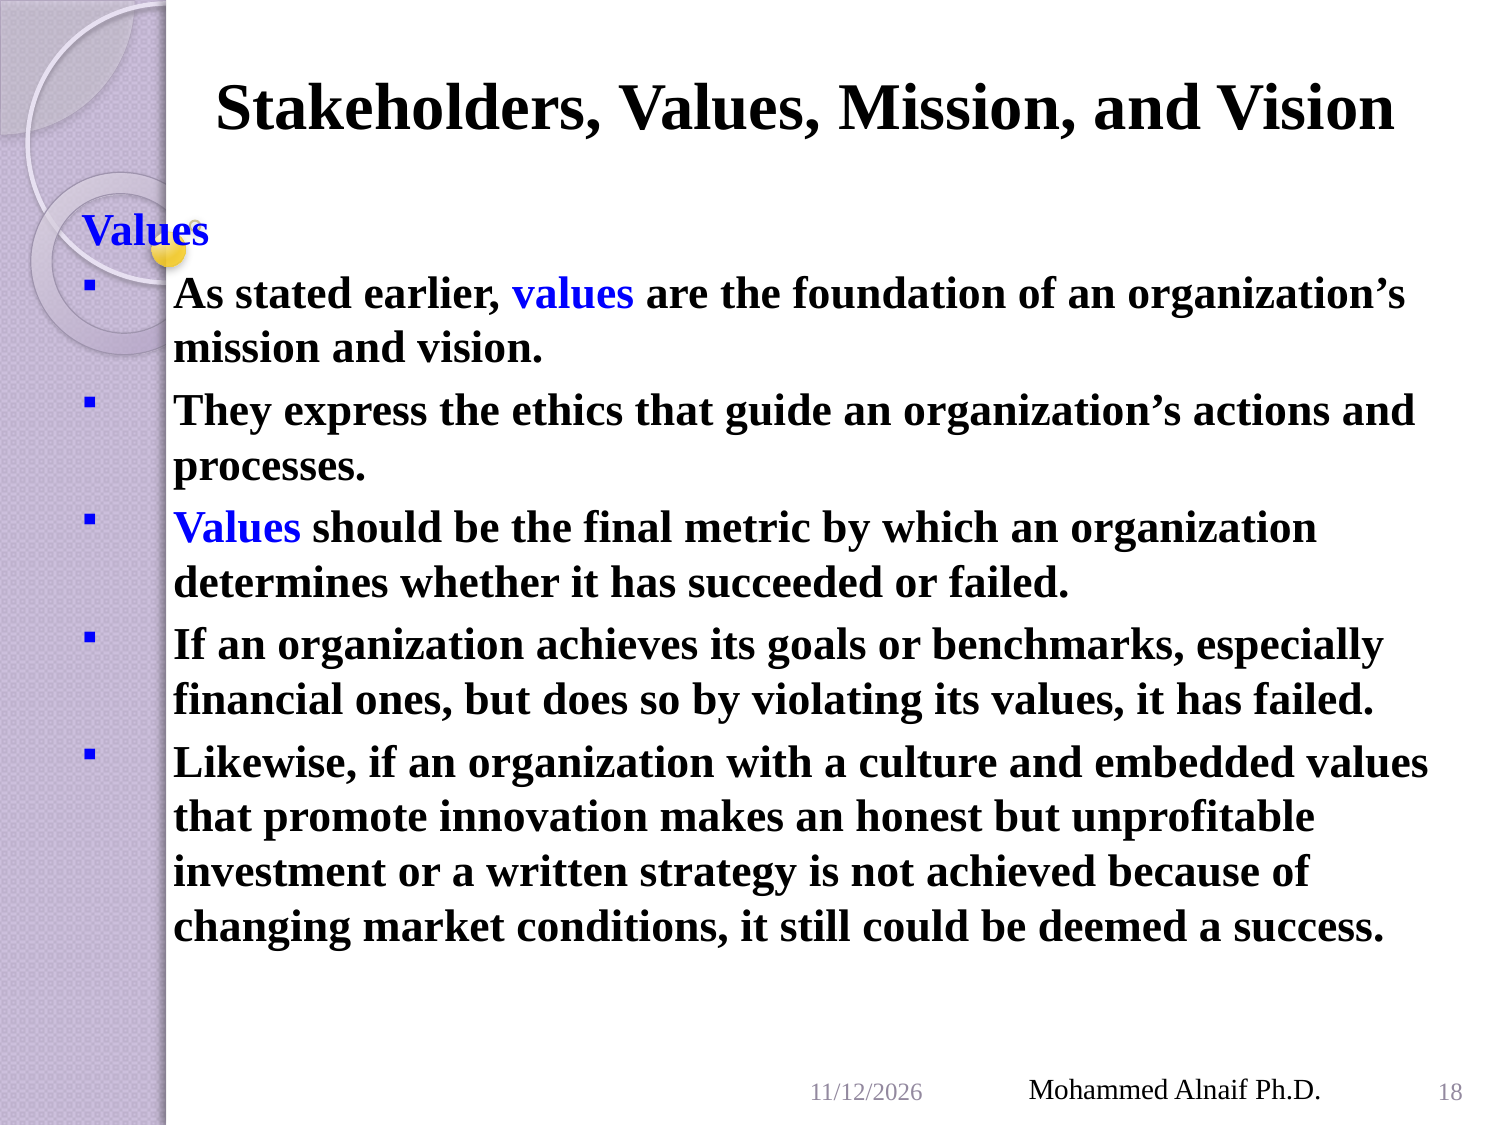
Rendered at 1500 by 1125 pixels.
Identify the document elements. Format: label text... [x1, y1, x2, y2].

slide_number 18 [1413, 1034, 1488, 1113]
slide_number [587, 1038, 937, 1113]
title Stakeholders, Values, Mission, and Vision [162, 37, 1450, 150]
footer Mohammed Alnaif Ph.D. [937, 1038, 1413, 1113]
subtitle Values As stated earlier, values are the foundation of an organization’s mission and vision. They express the ethics that guide an organization’s actions and processes. Values should be the final metric by which an organization determines whether it has succeeded or failed. If an organization achieves its goals or benchmarks, especially financial ones, but does so by violating its values, it has failed. Likewise, if an organization with a culture and embedded values that promote innovation makes an honest but unprofitable investment or a written strategy is not achieved because of changing market conditions, it still could be deemed a success. [62, 200, 1450, 1038]
